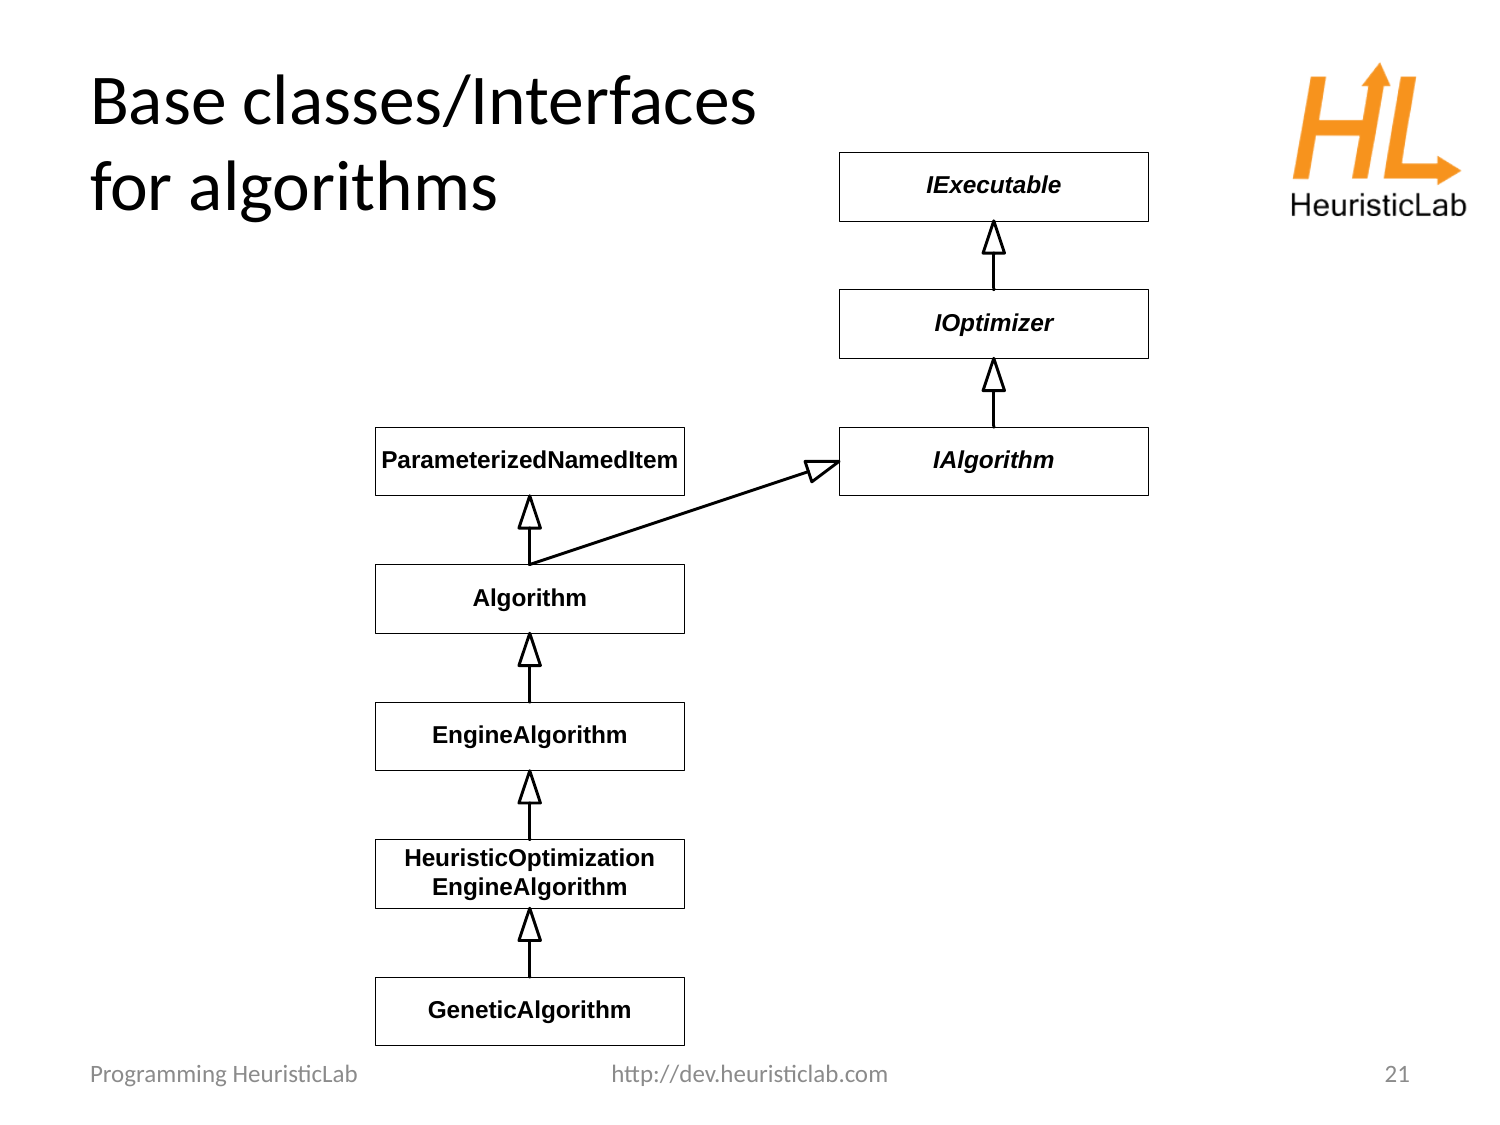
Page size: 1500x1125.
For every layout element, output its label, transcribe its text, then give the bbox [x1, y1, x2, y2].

title Base classes/Interfaces for algorithms [75, 45, 1282, 233]
footer http://dev.heuristiclab.com [512, 1057, 988, 1103]
slide_number Programming HeuristicLab [75, 1042, 425, 1103]
picture [1281, 27, 1474, 244]
slide_number 21 [1074, 1042, 1425, 1103]
picture [371, 148, 1152, 1049]
